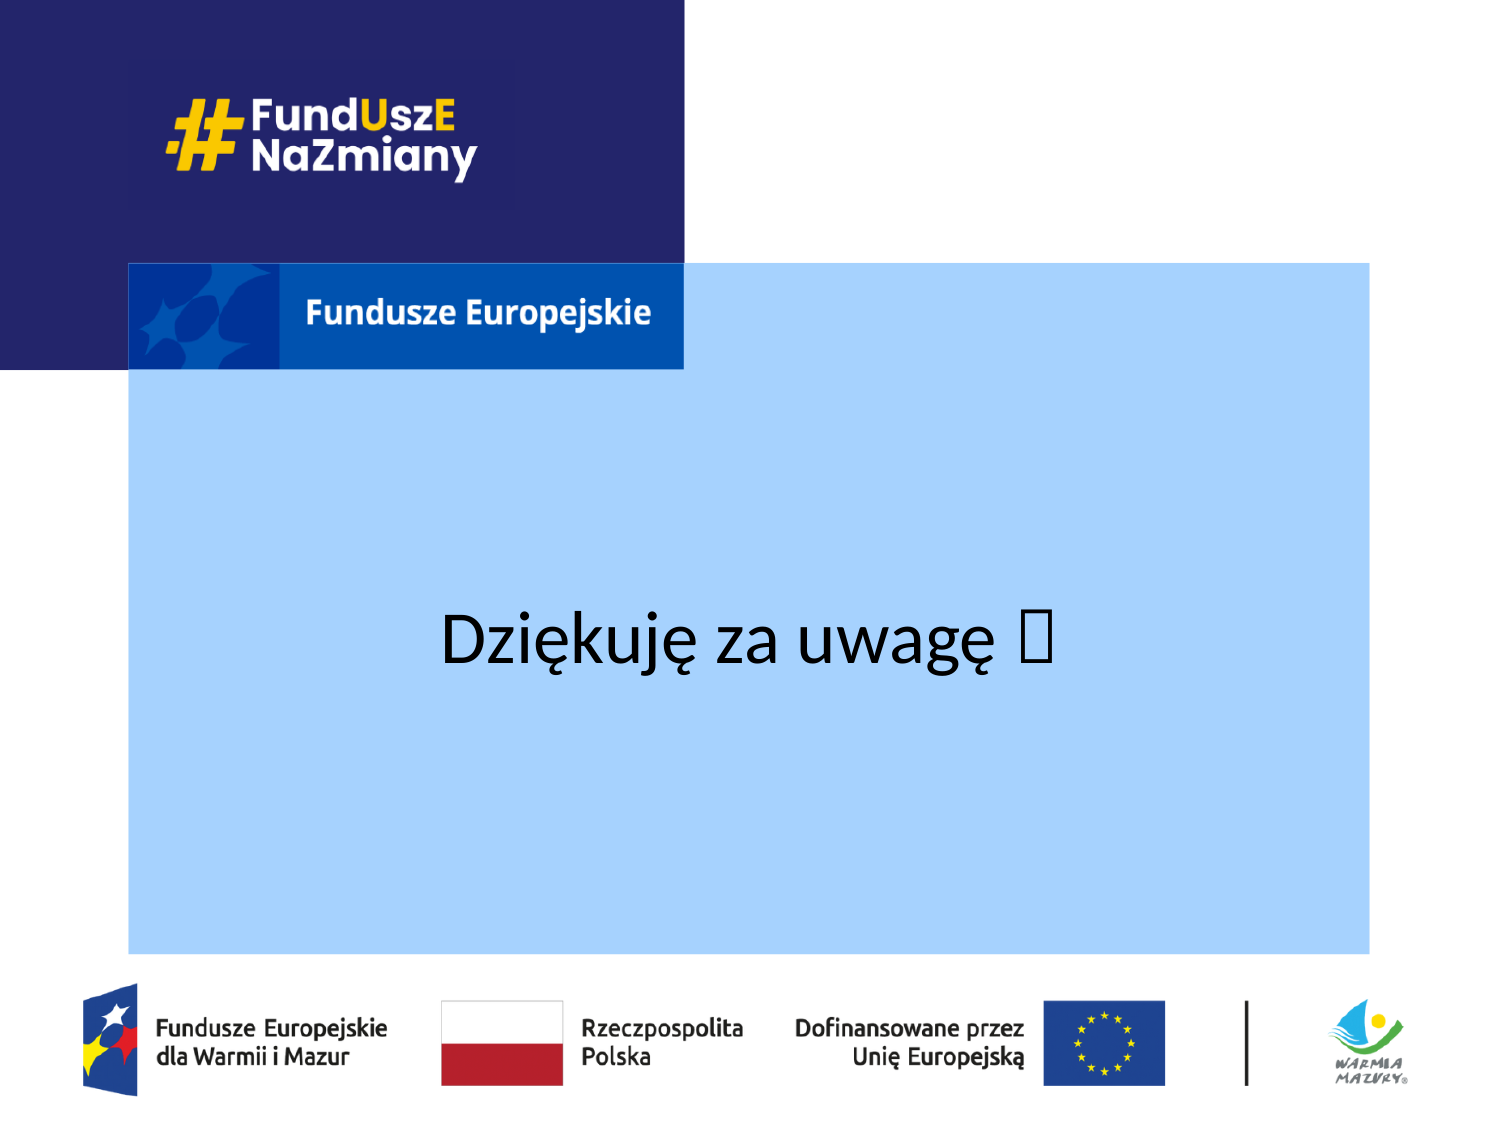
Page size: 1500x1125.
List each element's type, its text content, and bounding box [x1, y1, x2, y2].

subtitle Dziękuję za uwagę  [187, 590, 1313, 863]
picture [0, 0, 1499, 1125]
